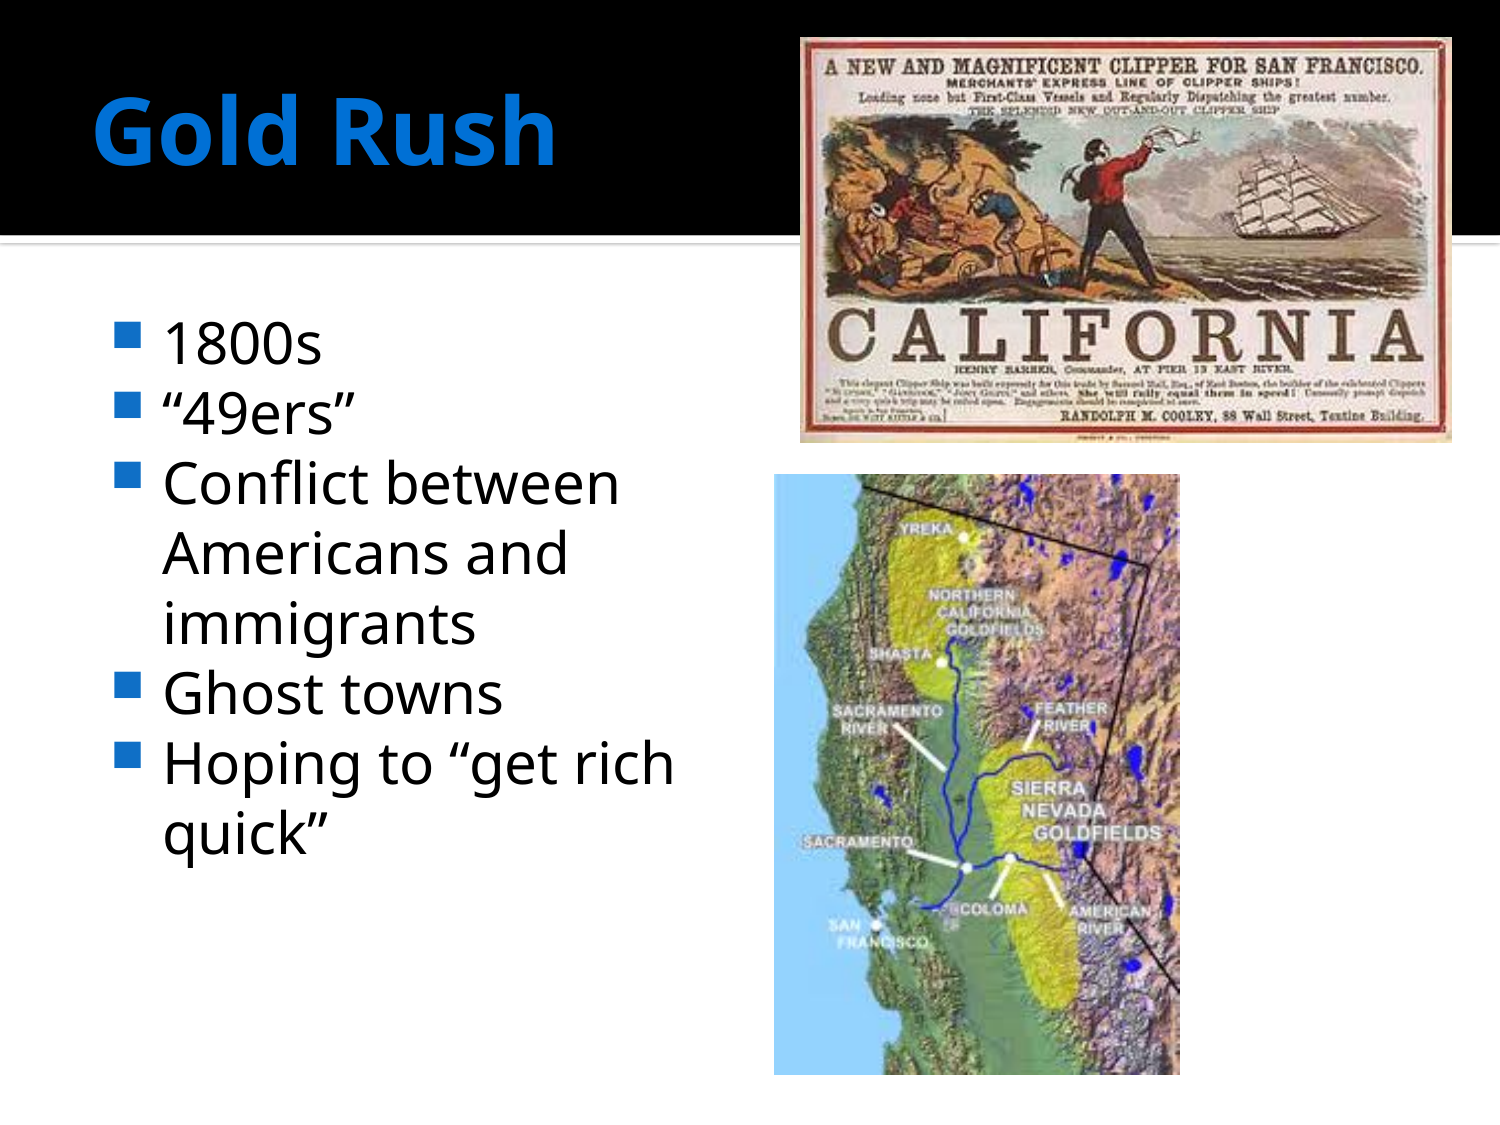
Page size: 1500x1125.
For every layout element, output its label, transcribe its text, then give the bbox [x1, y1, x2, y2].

picture [799, 37, 1453, 443]
title Gold Rush [75, 24, 1425, 231]
picture [774, 474, 1180, 1076]
list 1800s “49ers” Conflict between Americans and immigrants Ghost towns Hoping to “get rich quick” [75, 291, 738, 1050]
